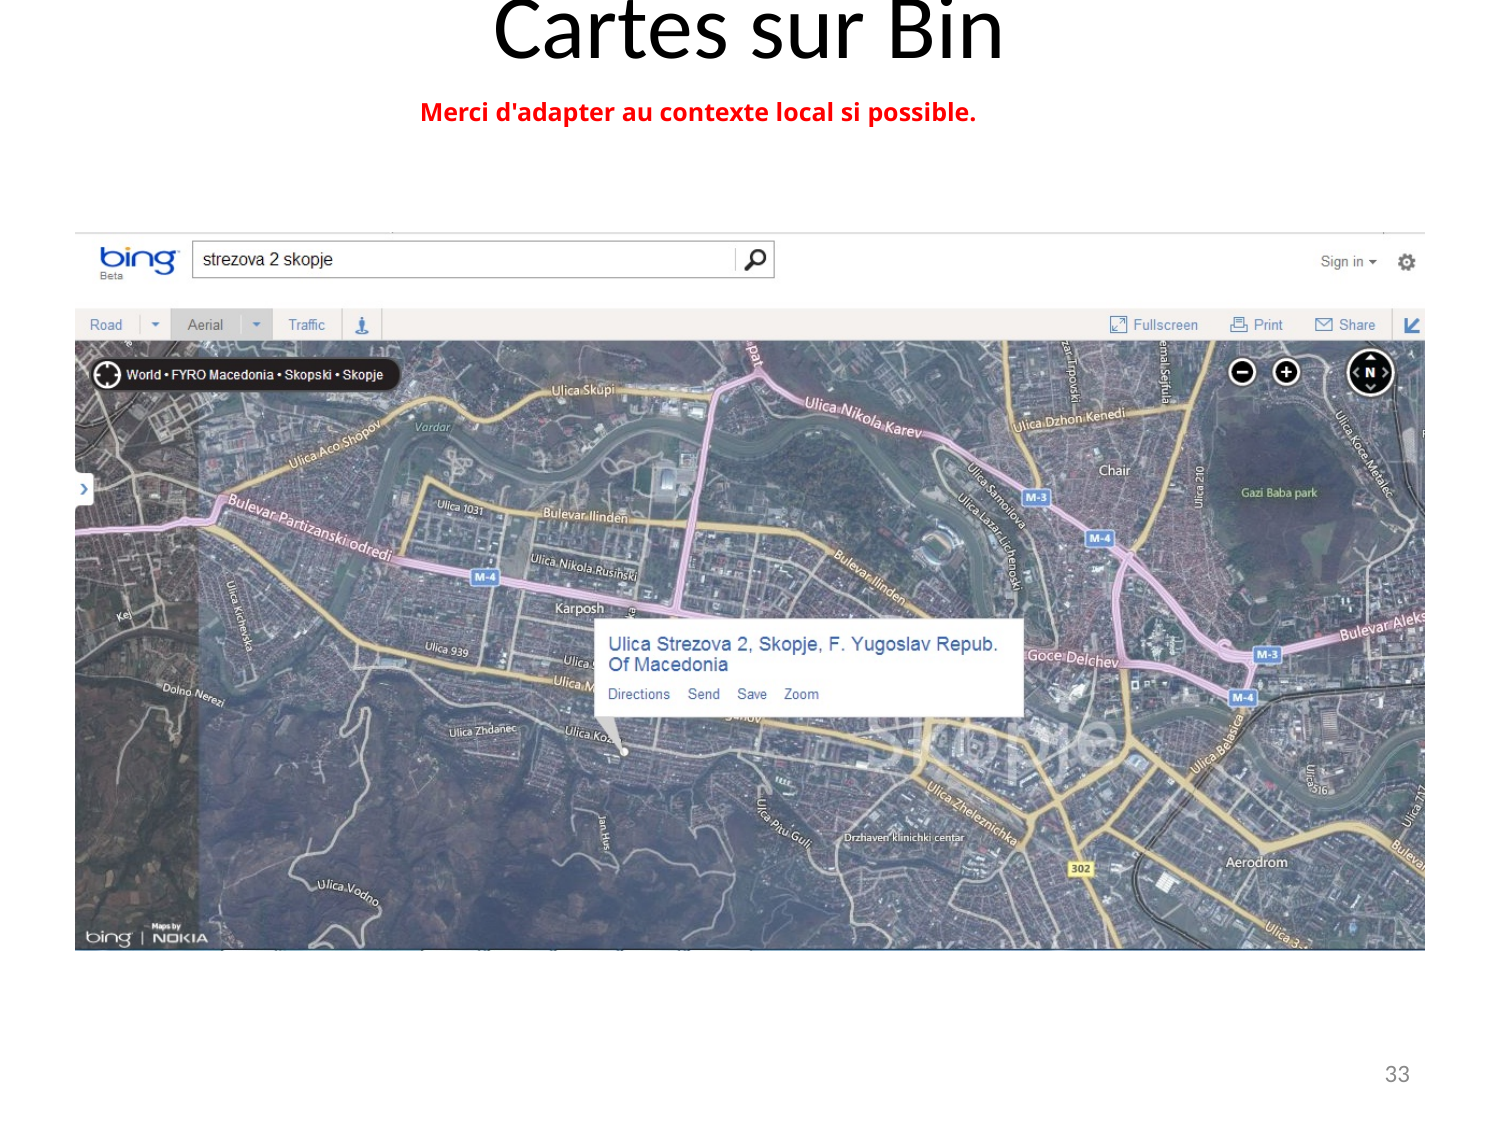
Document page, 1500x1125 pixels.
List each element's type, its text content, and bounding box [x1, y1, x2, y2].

slide_number * [1074, 1042, 1425, 1103]
title Cartes sur Bin [75, 0, 1425, 155]
picture [74, 232, 1426, 951]
text_box Merci d'adapter au contexte local si possible. [404, 89, 1155, 135]
